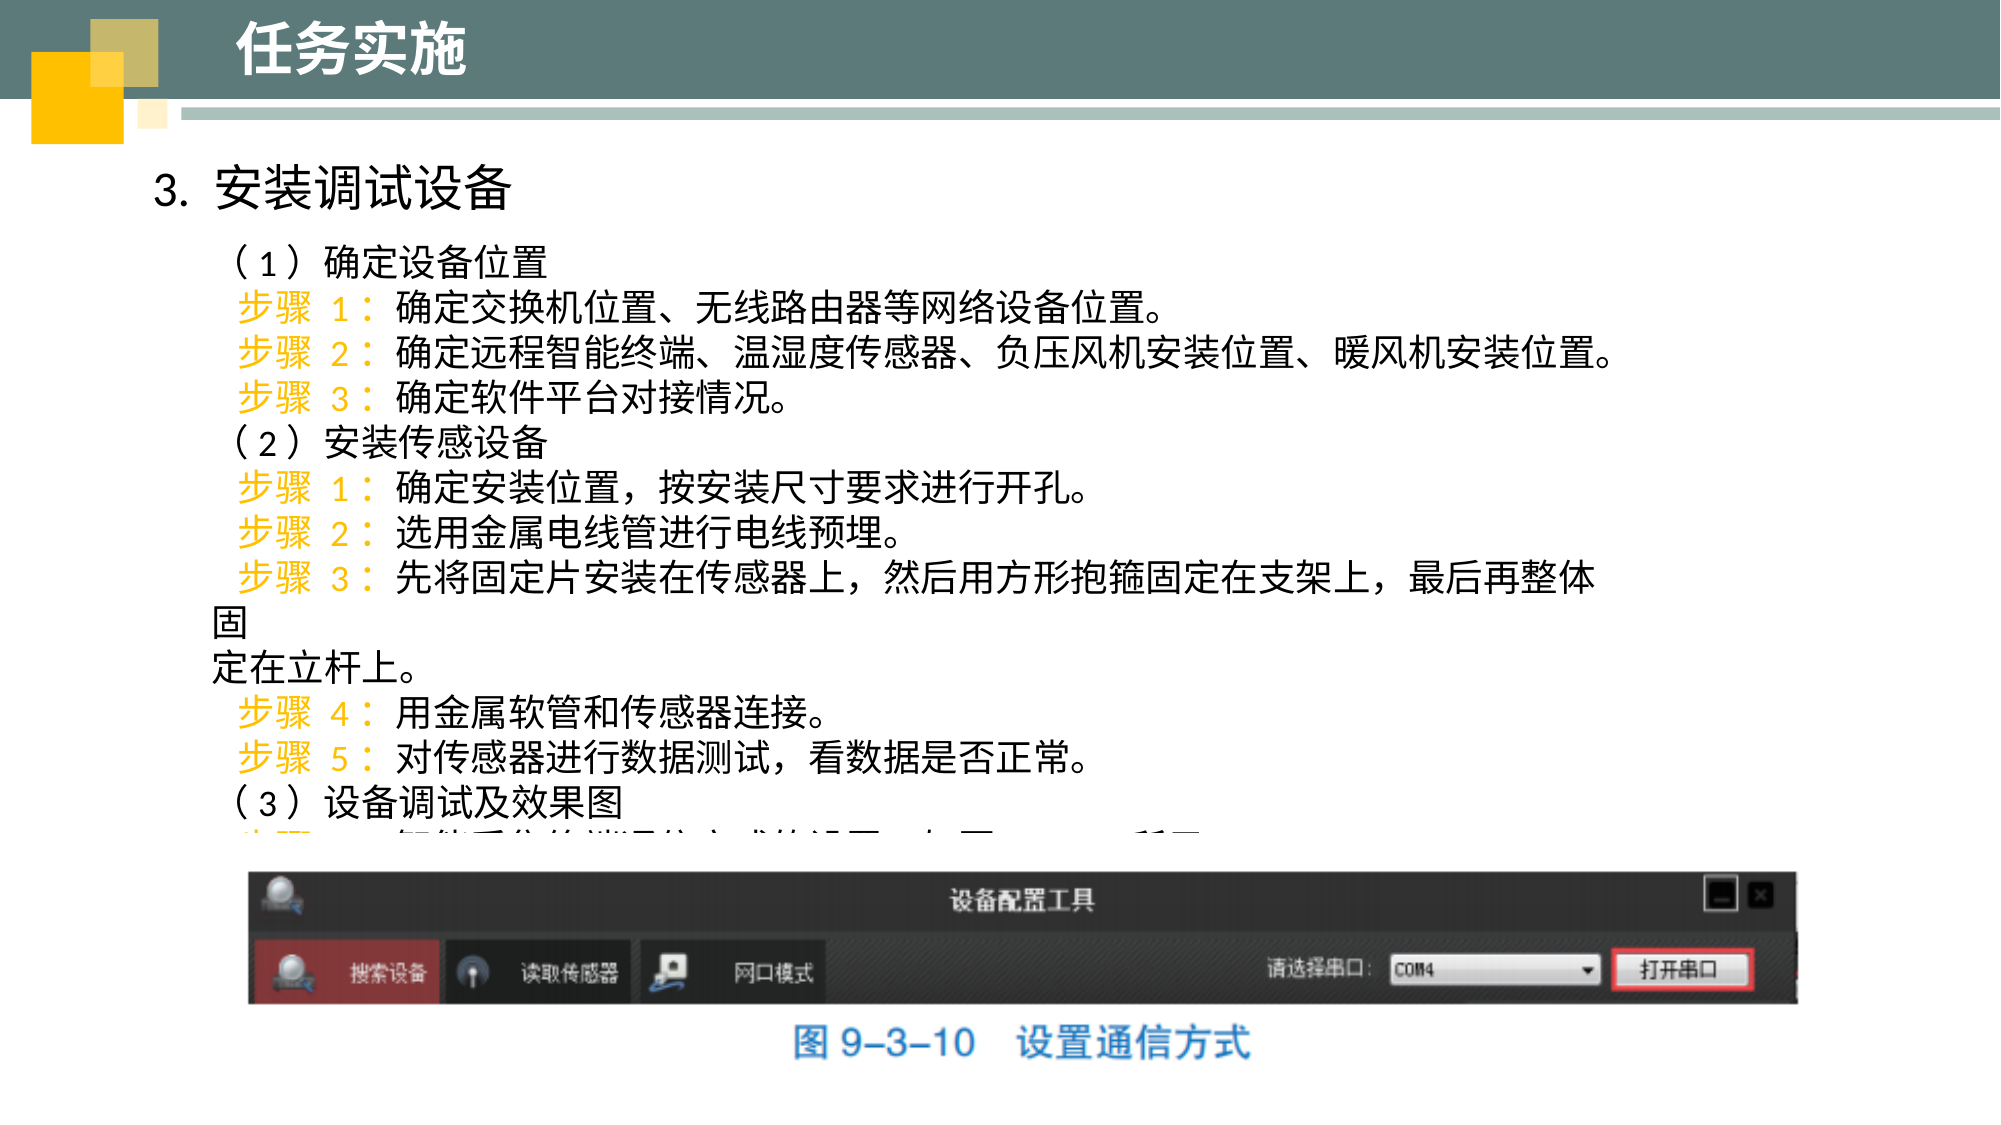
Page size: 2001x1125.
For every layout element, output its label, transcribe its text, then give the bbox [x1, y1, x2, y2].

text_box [0, 0, 2000, 145]
text_box （1）确定设备位置 步骤 1：确定交换机位置、无线路由器等网络设备位置。 步骤 2：确定远程智能终端、温湿度传感器、负压风机安装位置、暖风机安装位置。 步骤 3：确定软件平台对接情况。 （2）安装传感设备 步骤 1：确定安装位置，按安装尺寸要求进行开孔。 步骤 2：选用金属电线管进行电线预埋。 步骤 3：先将固定片安装在传感器上，然后用方形抱箍固定在支架上，最后再整体固 定在立杆上。 步骤 4：用金属软管和传感器连接。 步骤 5：对传感器进行数据测试，看数据是否正常。 （3）设备调试及效果图 步骤 1：智能采集终端通信方式的设置，如图 9-3-10 所示。 [196, 231, 1628, 833]
text_box 3. 安装调试设备 [137, 148, 658, 224]
picture [181, 833, 1928, 1106]
